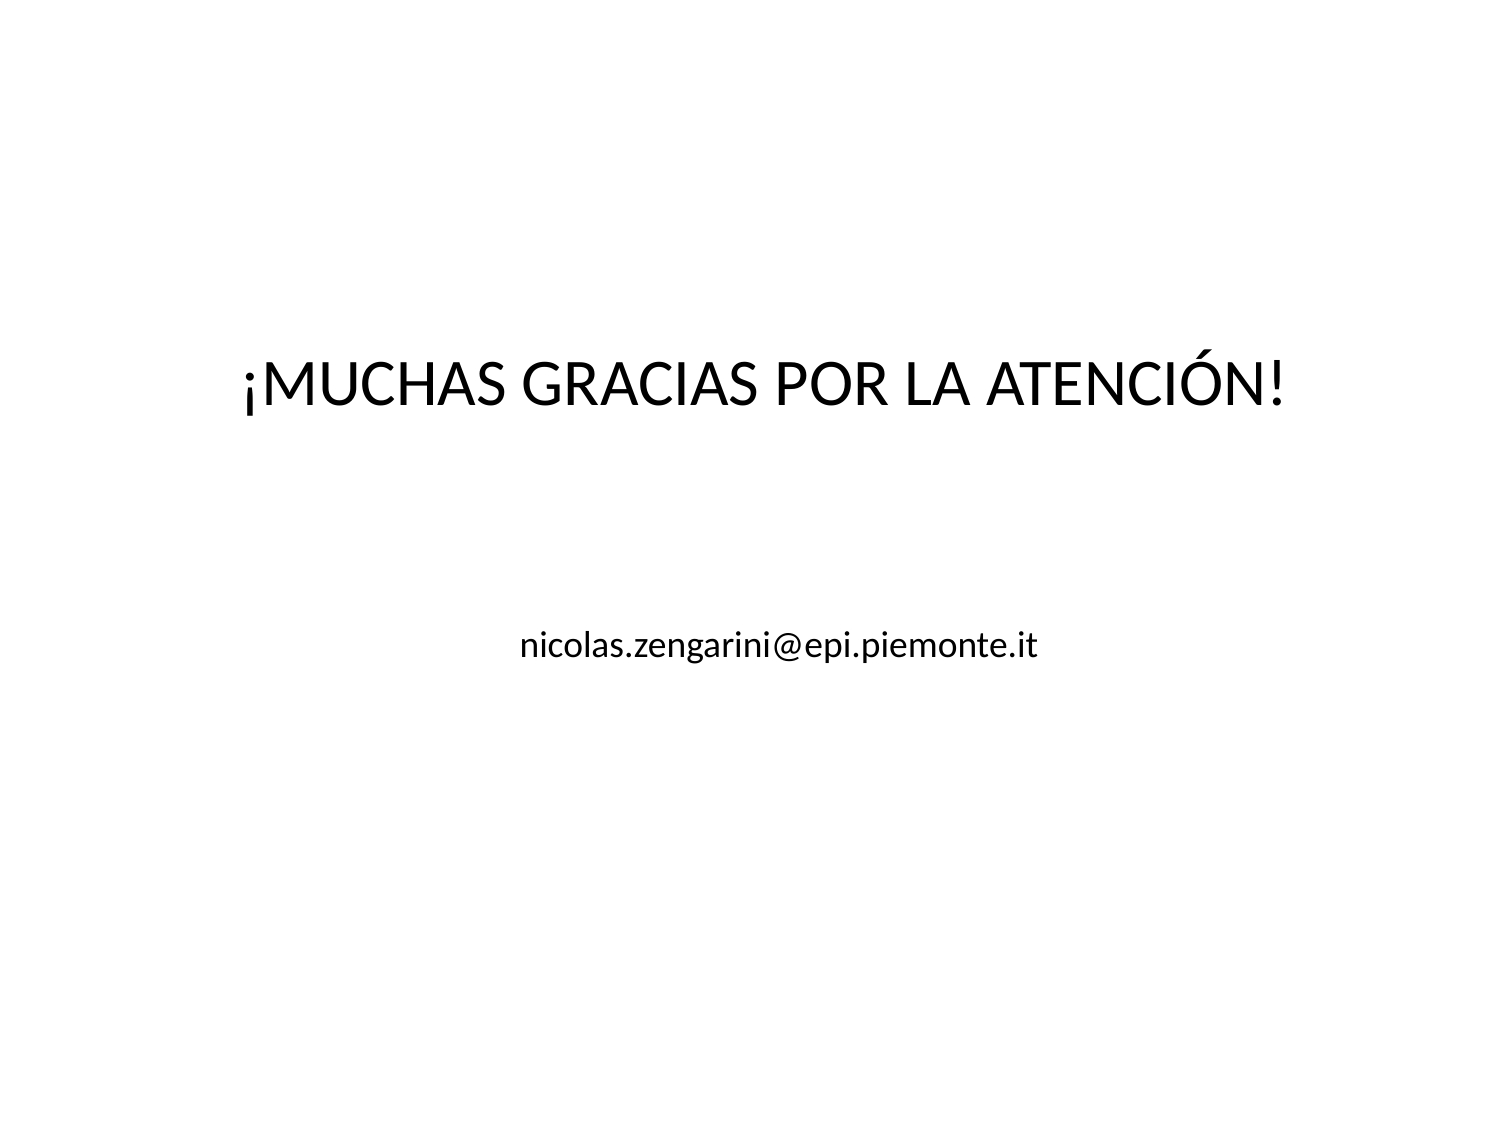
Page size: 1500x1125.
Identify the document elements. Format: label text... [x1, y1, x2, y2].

text_box nicolas.zengarini@epi.piemonte.it [504, 612, 1054, 673]
text_box ¡MUCHAS GRACIAS POR LA ATENCIÓN! [200, 331, 1328, 427]
